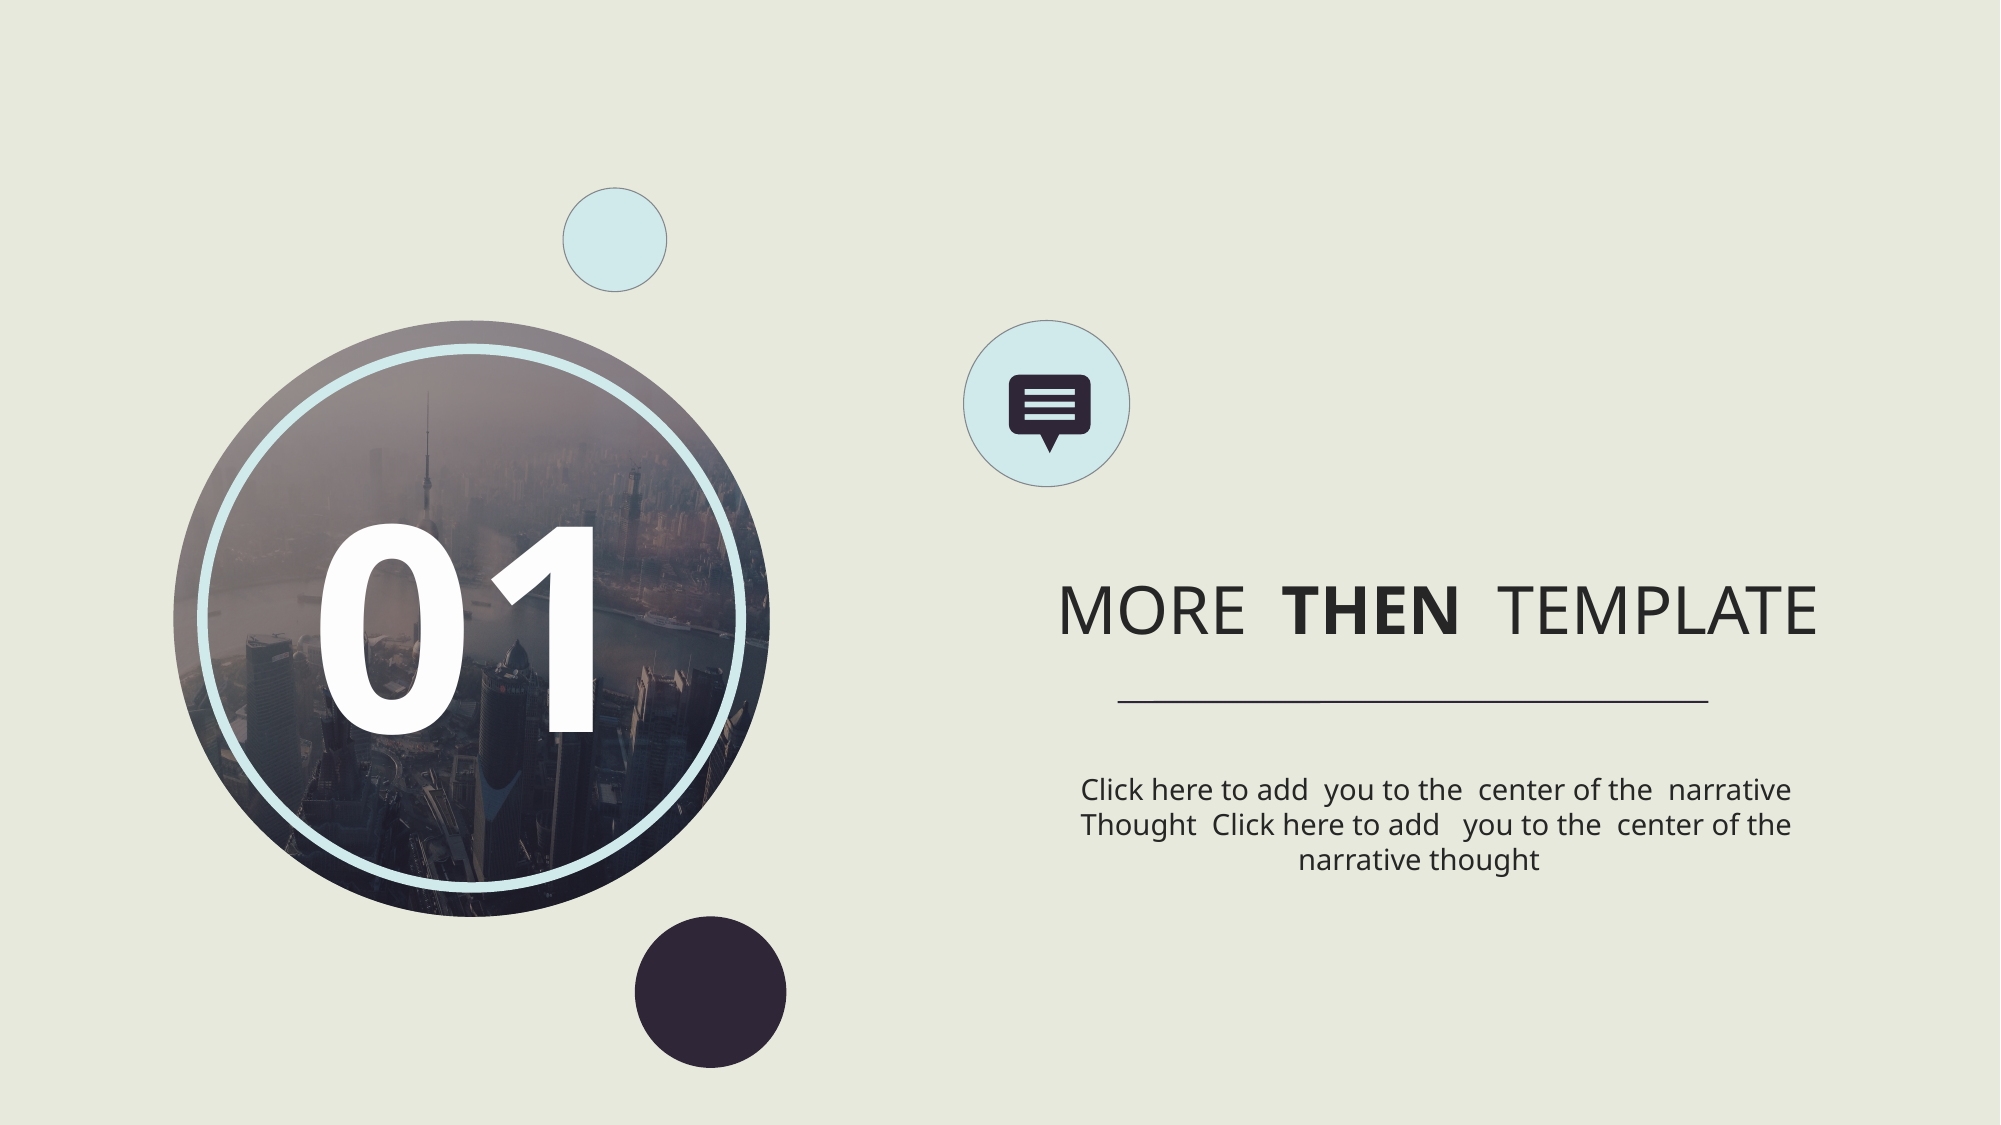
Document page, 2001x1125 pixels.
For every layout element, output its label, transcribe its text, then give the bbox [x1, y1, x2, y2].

text_box [634, 916, 787, 1068]
text_box [963, 320, 1130, 487]
text_box [563, 187, 667, 292]
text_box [1008, 374, 1091, 454]
text_box MORE THEN TEMPLATE [1011, 560, 1835, 656]
text_box [173, 320, 770, 917]
text_box Click here to add you to the center of the narrative Thought Click here to add you to the center of the narrative thought [1065, 684, 1815, 884]
text_box 01 [295, 437, 655, 798]
text_box [202, 348, 741, 888]
